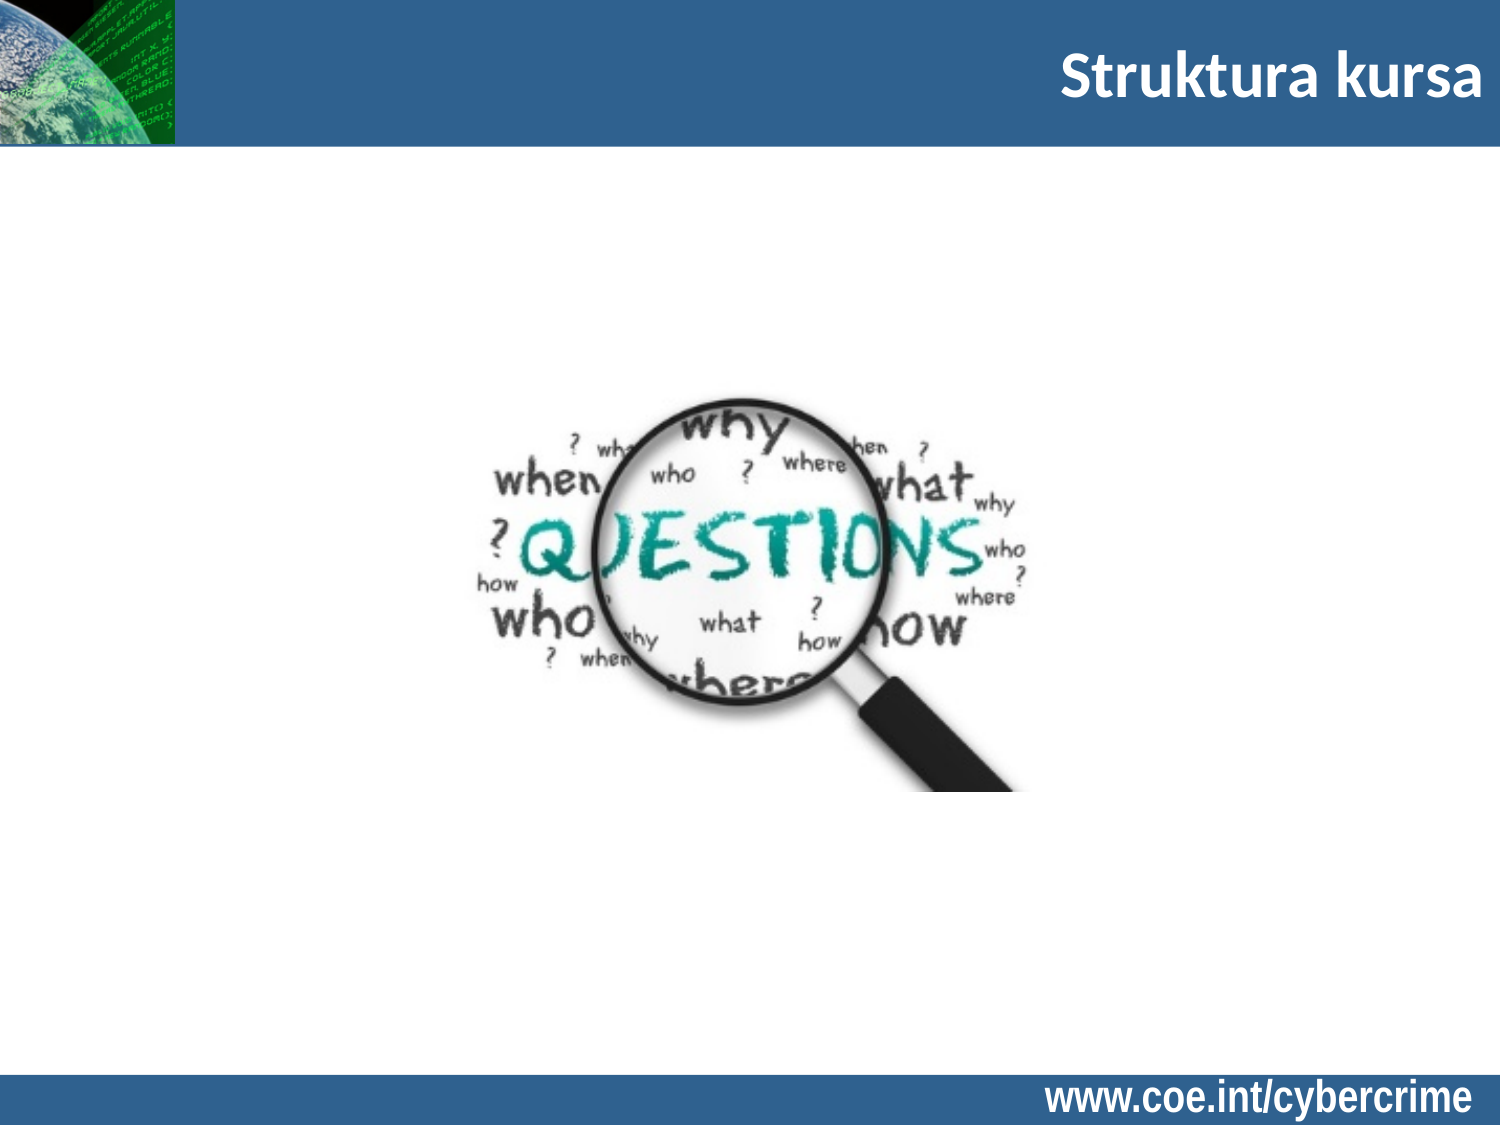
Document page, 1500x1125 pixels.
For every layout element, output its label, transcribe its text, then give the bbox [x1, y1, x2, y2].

picture [443, 332, 1057, 793]
text_box [0, 1073, 1030, 1125]
text_box Struktura kursa [177, 0, 1500, 149]
picture [0, 0, 175, 144]
text_box www.coe.int/cybercrime [1030, 1059, 1500, 1125]
